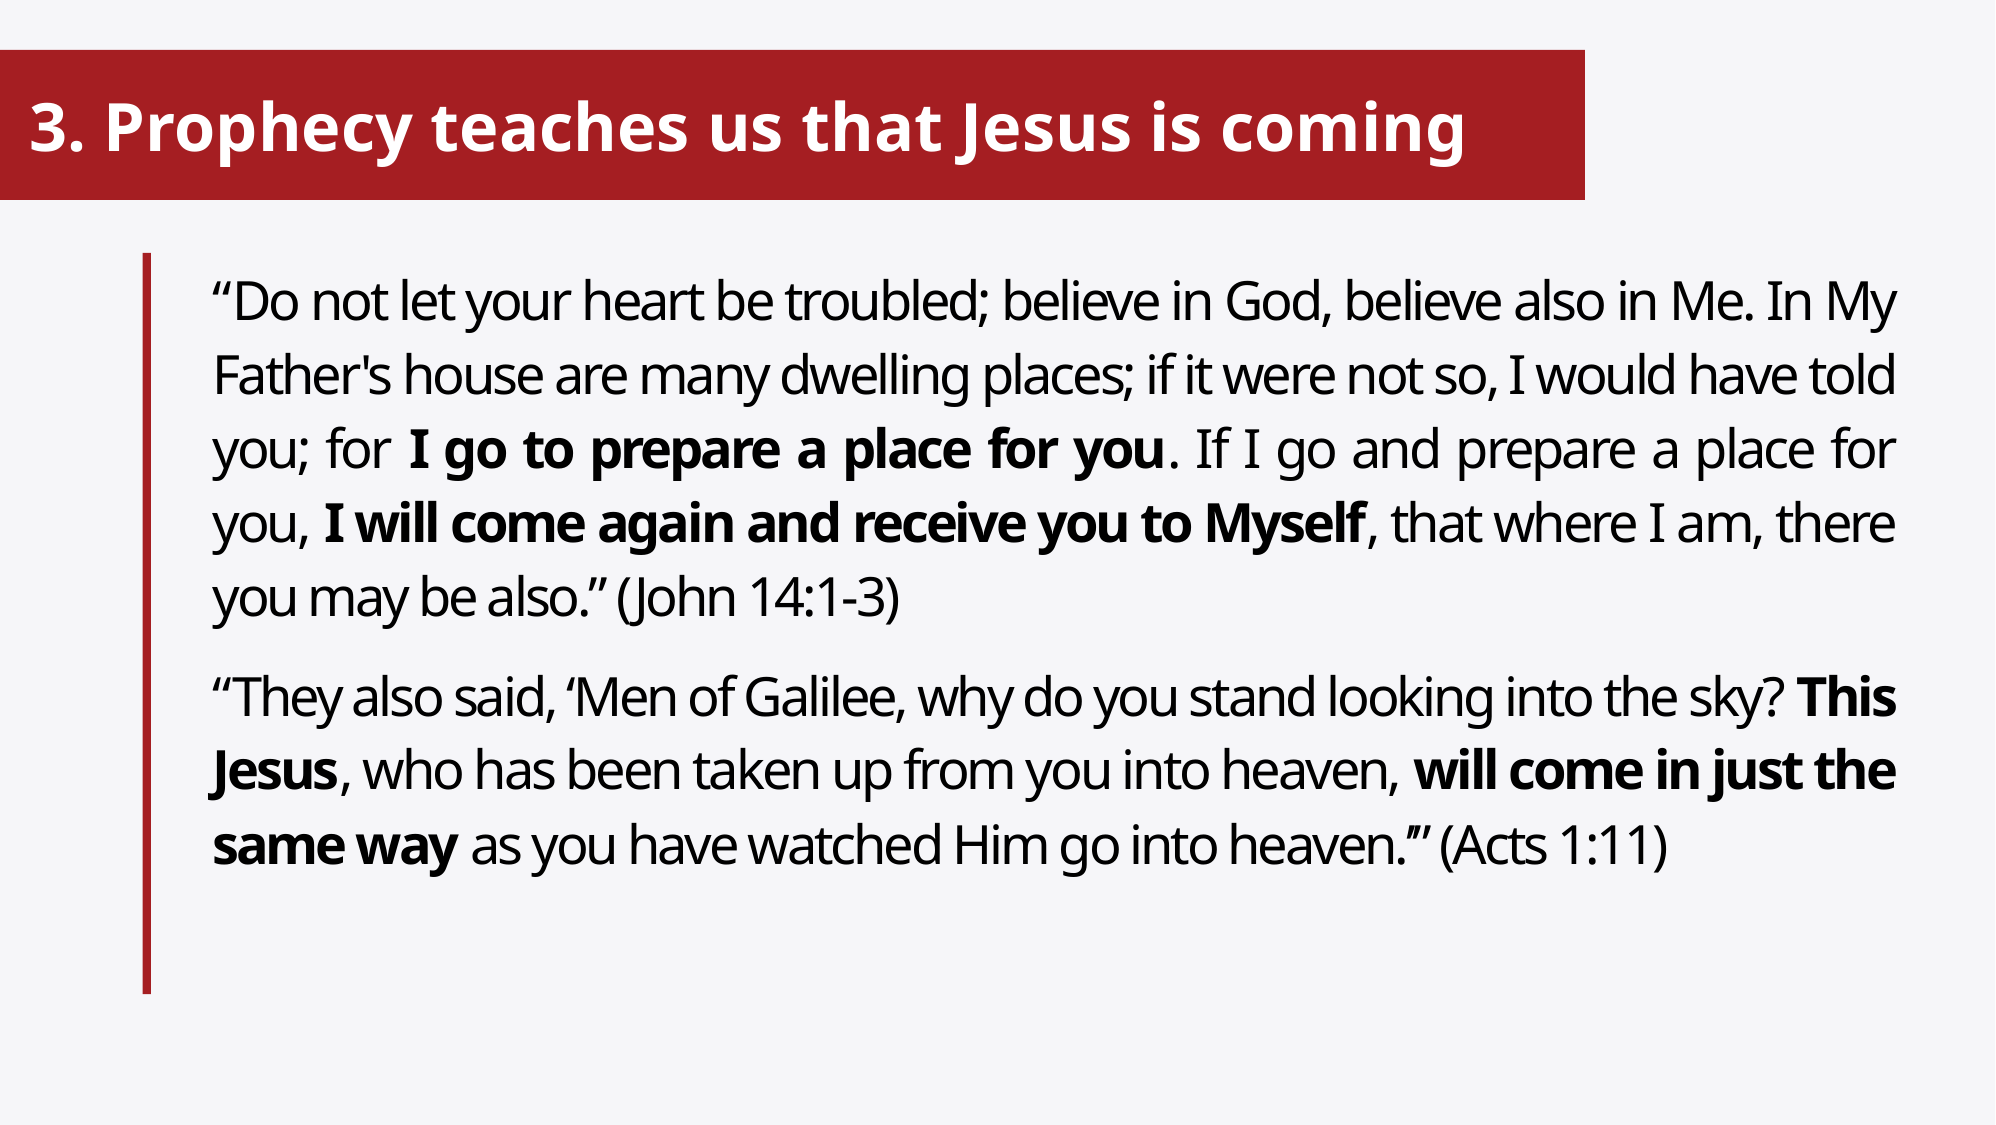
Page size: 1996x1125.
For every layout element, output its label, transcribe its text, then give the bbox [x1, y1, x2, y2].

subtitle “Do not let your heart be troubled; believe in God, believe also in Me. In My Father's house are many dwelling places; if it were not so, I would have told you; for I go to prepare a place for you. If I go and prepare a place for you, I will come again and receive you to Myself, that where I am, there you may be also.” (John 14:1-3) “They also said, ‘Men of Galilee, why do you stand looking into the sky? This Jesus, who has been taken up from you into heaven, will come in just the same way as you have watched Him go into heaven.’” (Acts 1:11) [197, 249, 1910, 1000]
title 3. Prophecy teaches us that Jesus is coming [14, 62, 1810, 188]
